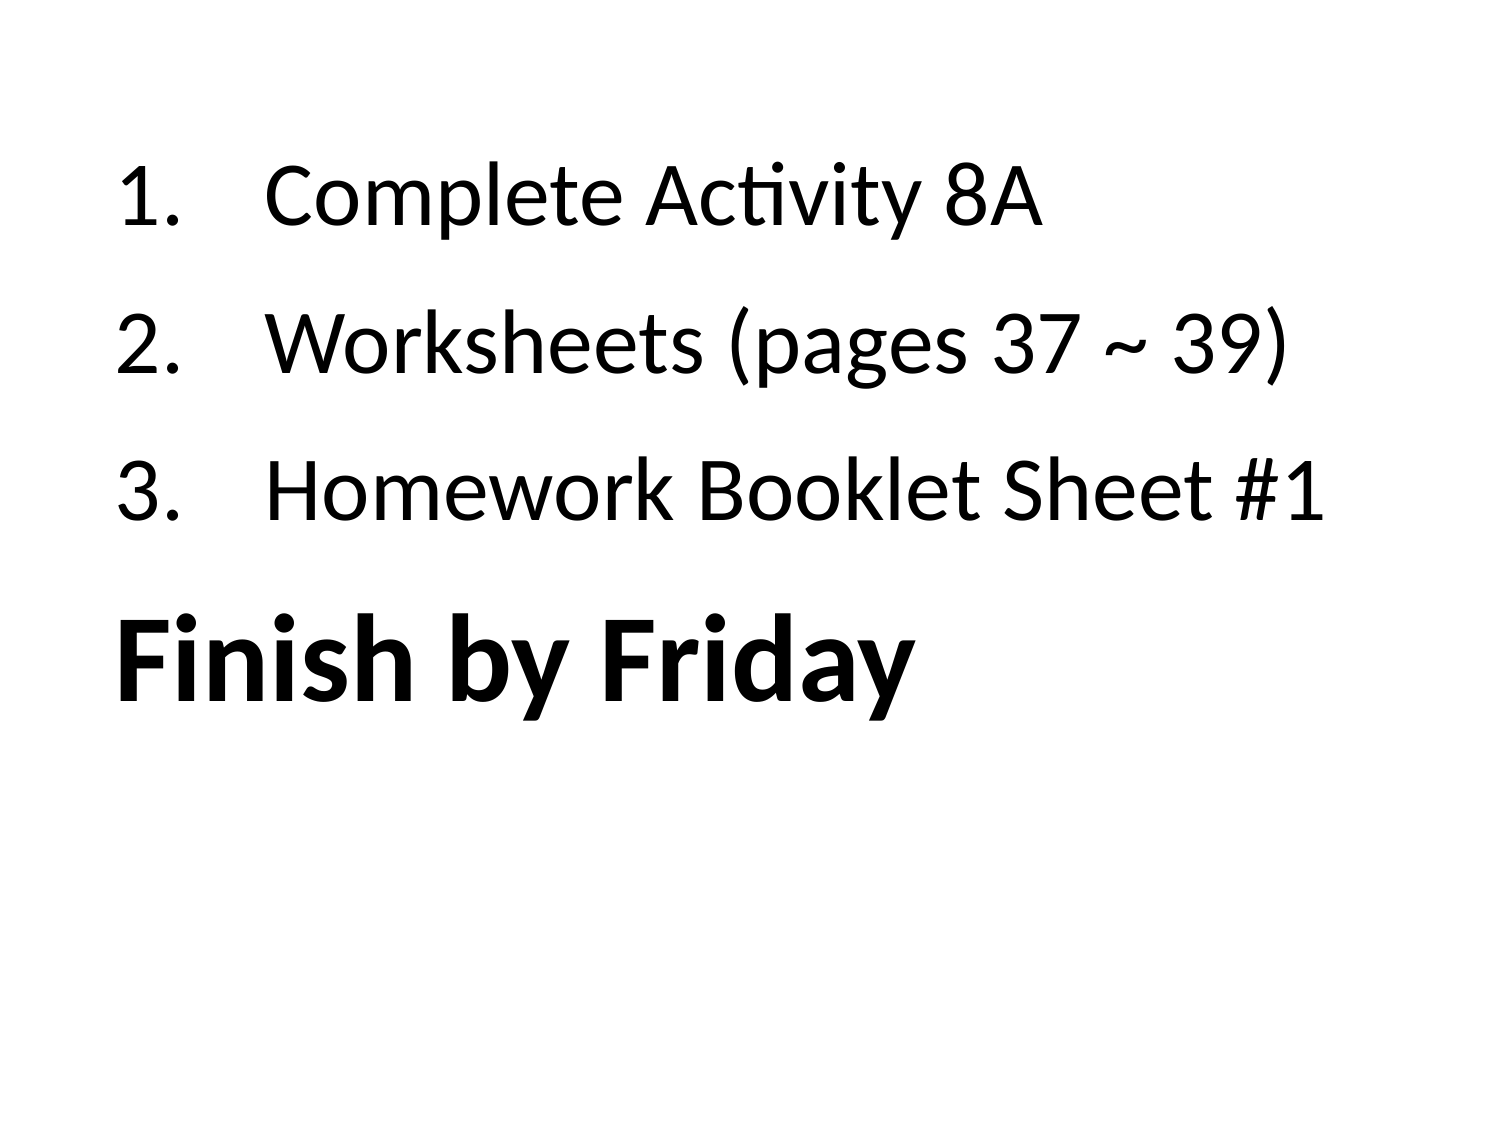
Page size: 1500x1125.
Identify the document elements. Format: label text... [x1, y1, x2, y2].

text_box Complete Activity 8A Worksheets (pages 37 ~ 39) Homework Booklet Sheet #1 Finish by Friday [99, 126, 1413, 734]
